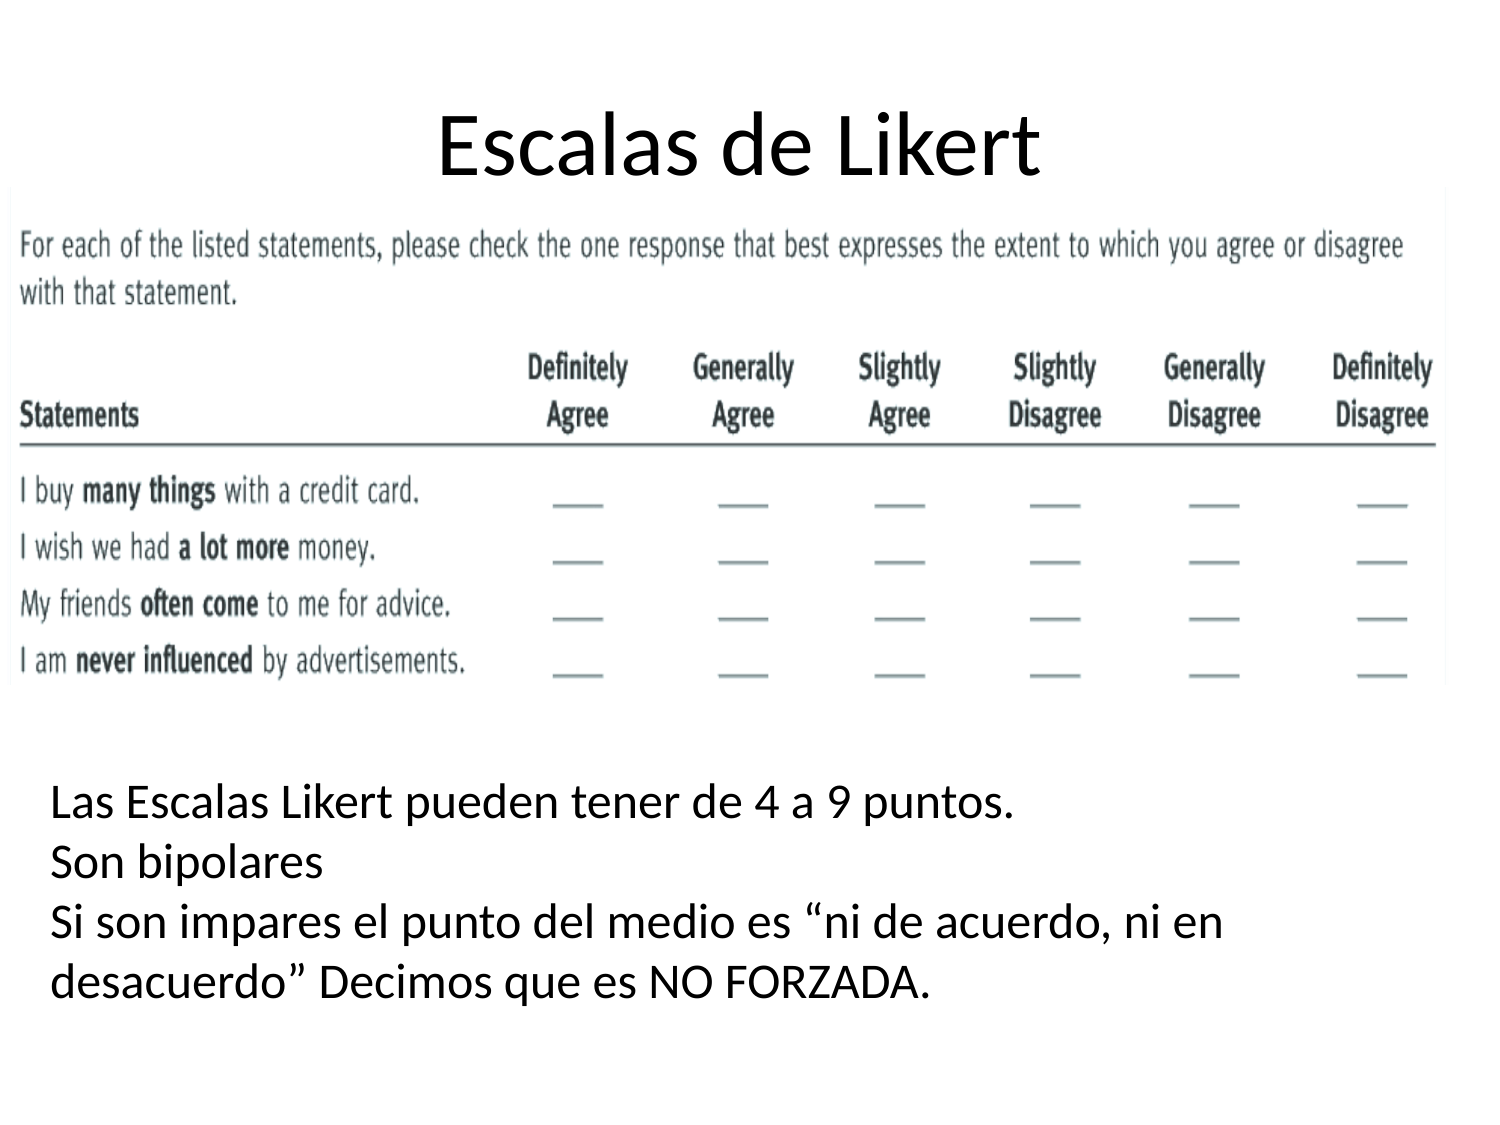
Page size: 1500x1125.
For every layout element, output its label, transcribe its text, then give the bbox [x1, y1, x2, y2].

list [0, 187, 1450, 685]
title Escalas de Likert [75, 45, 1425, 185]
text_box Las Escalas Likert pueden tener de 4 a 9 puntos. Son bipolares Si son impares el punto del medio es “ni de acuerdo, ni en desacuerdo” Decimos que es NO FORZADA. [35, 761, 1500, 1017]
